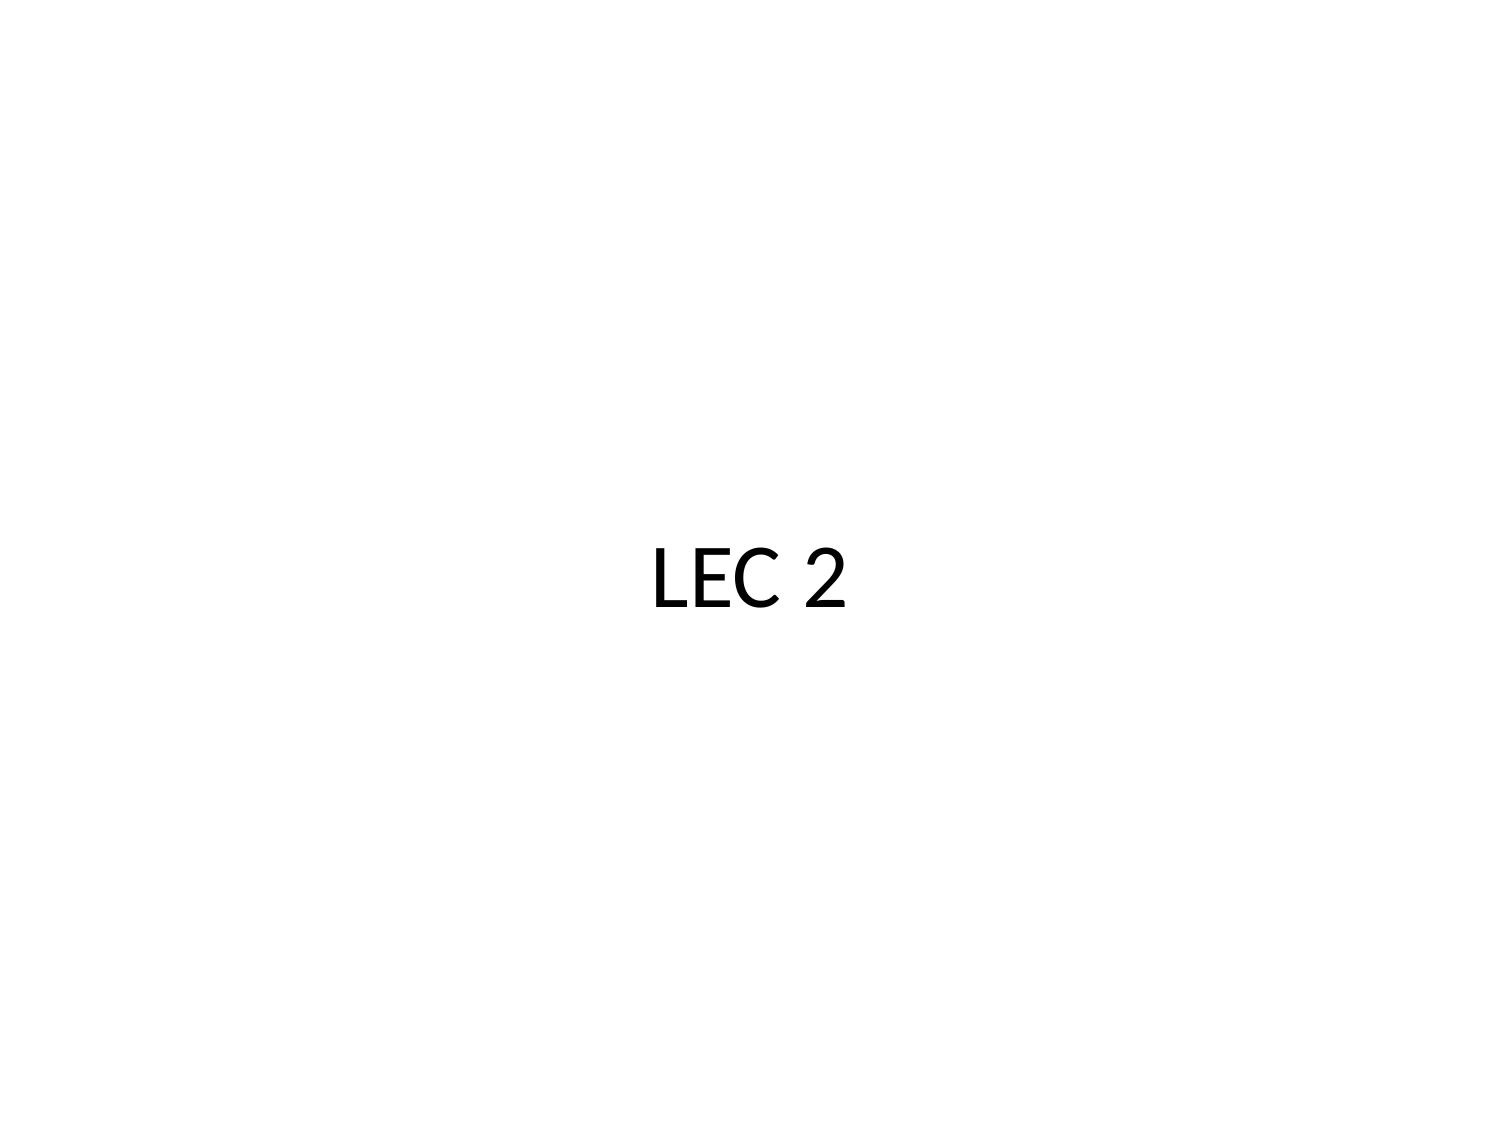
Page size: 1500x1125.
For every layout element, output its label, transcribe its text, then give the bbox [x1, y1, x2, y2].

title LEC 2 [75, 476, 1425, 665]
